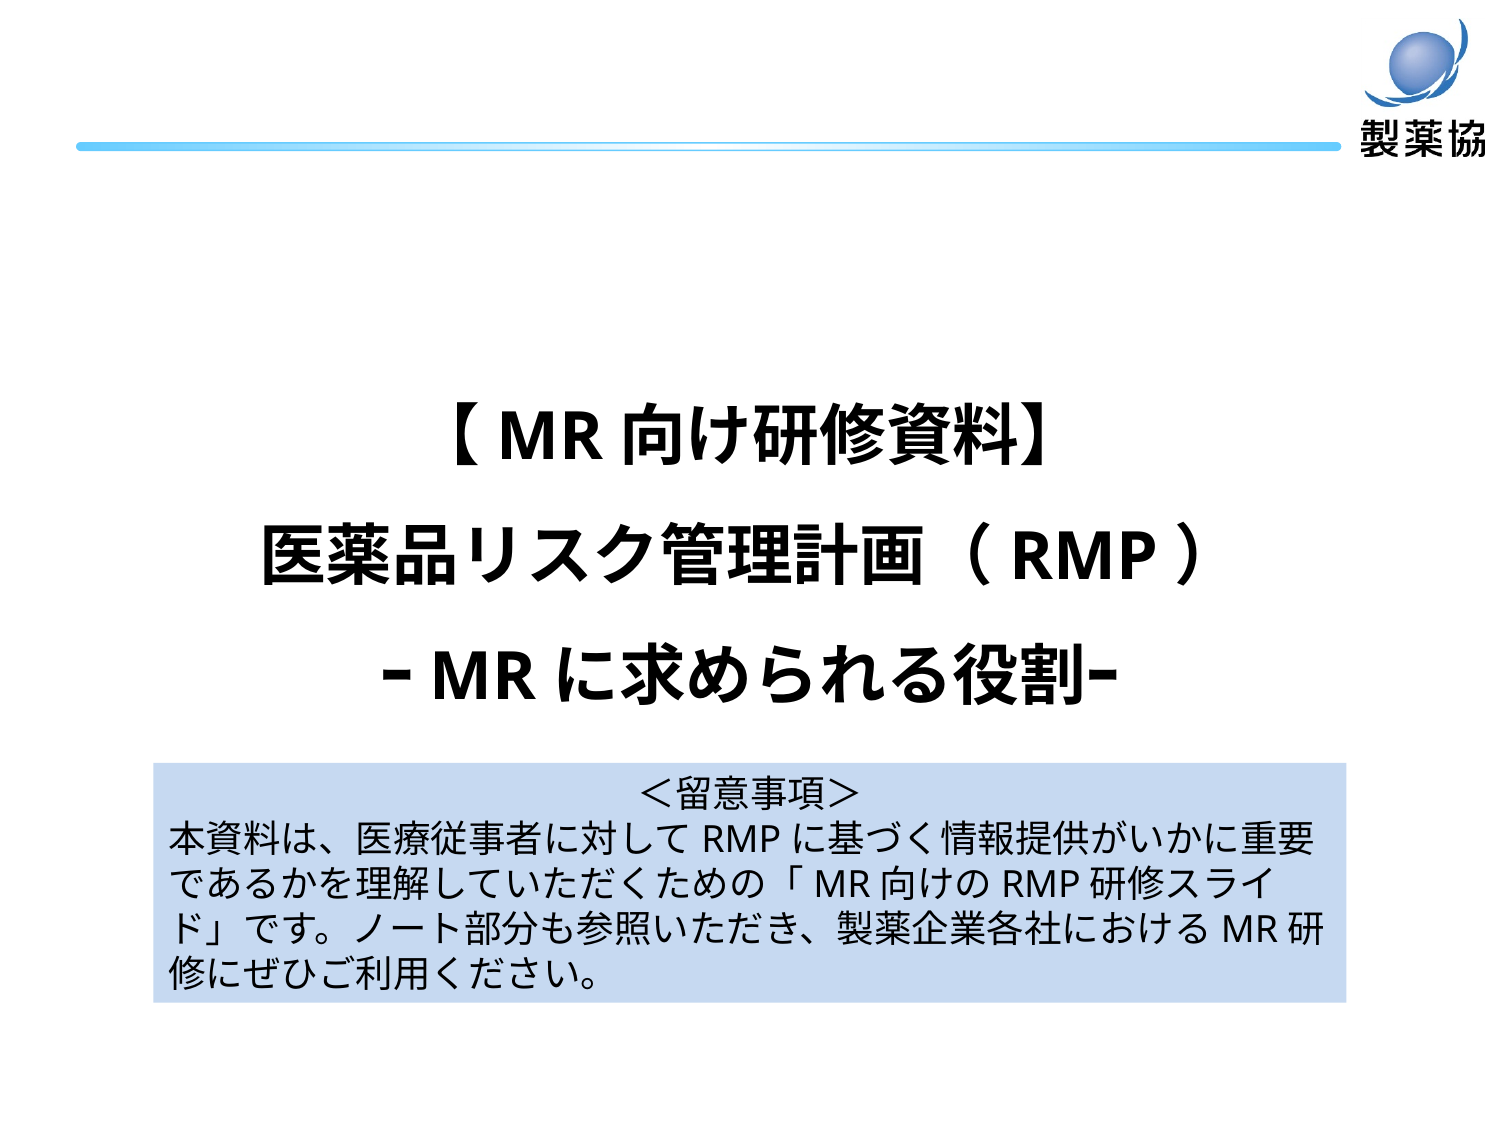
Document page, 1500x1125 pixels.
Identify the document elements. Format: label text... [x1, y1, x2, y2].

text_box ＜留意事項＞ 本資料は、医療従事者に対してRMPに基づく情報提供がいかに重要であるかを理解していただくための「MR向けのRMP研修スライド」です。ノート部分も参照いただき、製薬企業各社におけるMR研修にぜひご利用ください。 [153, 762, 1347, 1003]
title 【MR向け研修資料】 医薬品リスク管理計画（RMP） ｰMRに求められる役割ｰ [153, 411, 1347, 654]
picture [1361, 18, 1485, 157]
